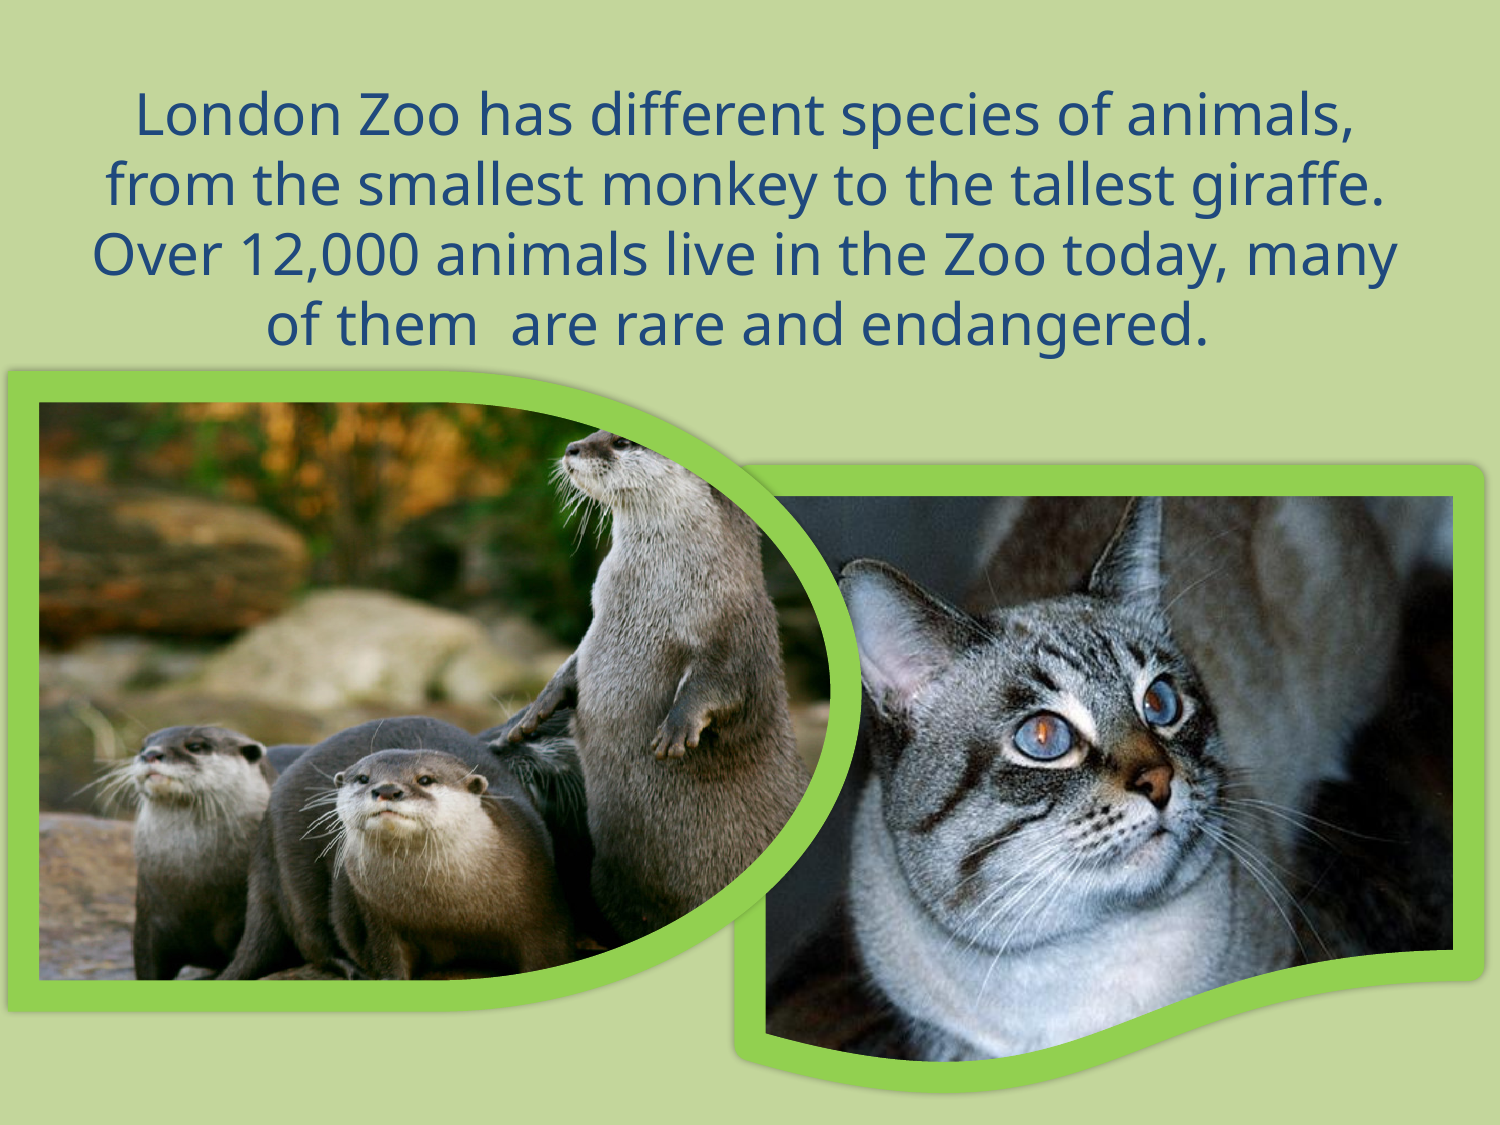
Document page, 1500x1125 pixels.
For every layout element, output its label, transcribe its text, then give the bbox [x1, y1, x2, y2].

picture [749, 480, 1469, 1086]
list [23, 386, 847, 997]
title London Zoo has different species of animals, from the smallest monkey to the tallest giraffe. Over 12,000 animals live in the Zoo today, many of them are rare and endangered. [70, 34, 1421, 459]
